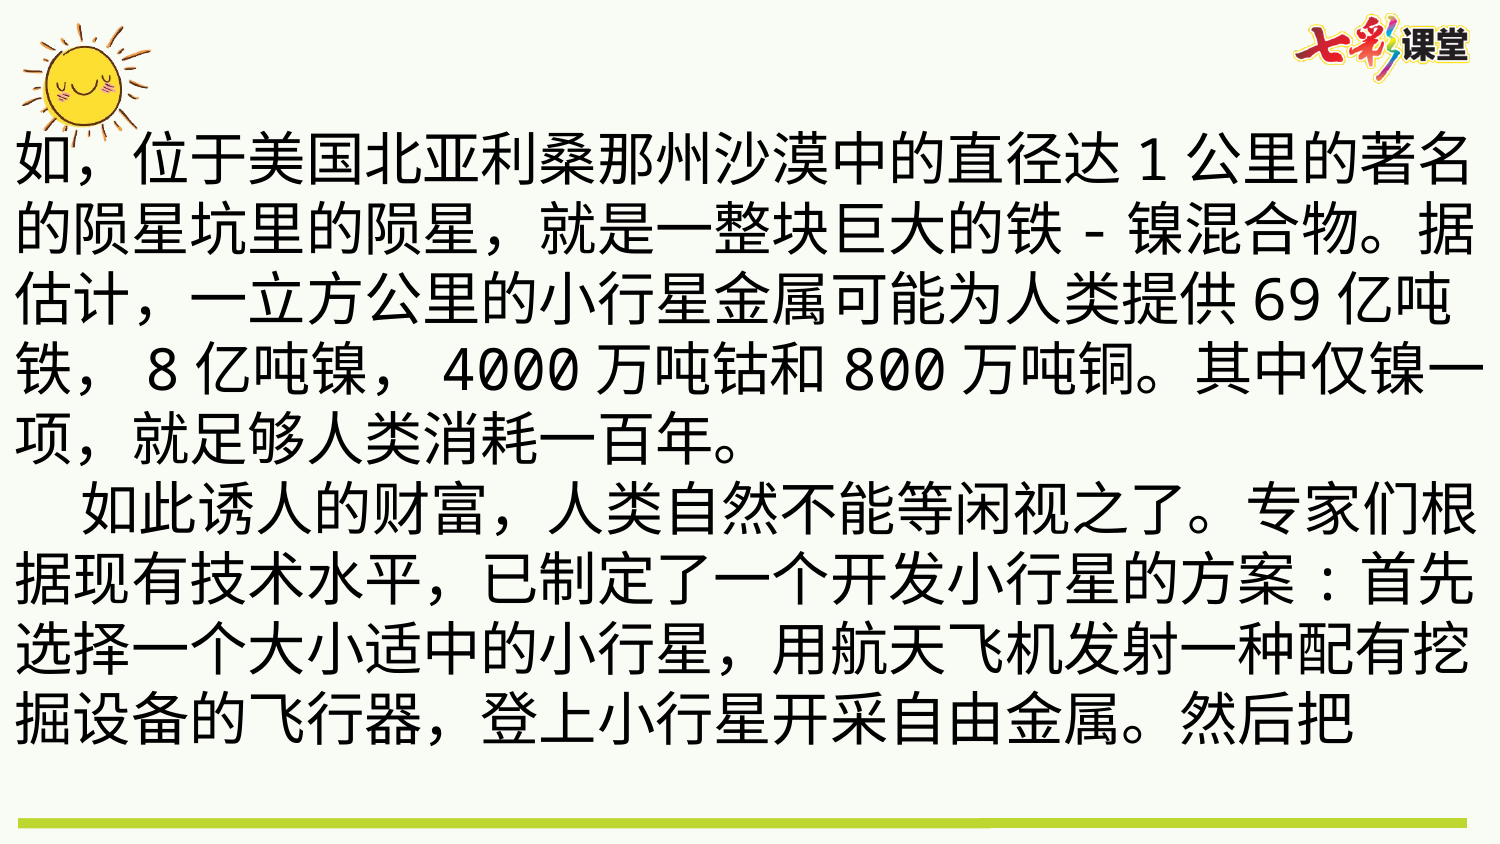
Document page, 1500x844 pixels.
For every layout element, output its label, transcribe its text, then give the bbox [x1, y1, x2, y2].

picture [0, 0, 173, 114]
picture [18, 771, 1467, 844]
picture [1291, 9, 1472, 87]
text_box 如，位于美国北亚利桑那州沙漠中的直径达1公里的著名的陨星坑里的陨星，就是一整块巨大的铁-镍混合物。据估计，一立方公里的小行星金属可能为人类提供69亿吨铁，8亿吨镍，4000万吨钴和800万吨铜。其中仅镍一项，就足够人类消耗一百年。 如此诱人的财富，人类自然不能等闲视之了。专家们根据现有技术水平，已制定了一个开发小行星的方案:首先选择一个大小适中的小行星，用航天飞机发射一种配有挖掘设备的飞行器，登上小行星开采自由金属。然后把 [0, 114, 1500, 760]
